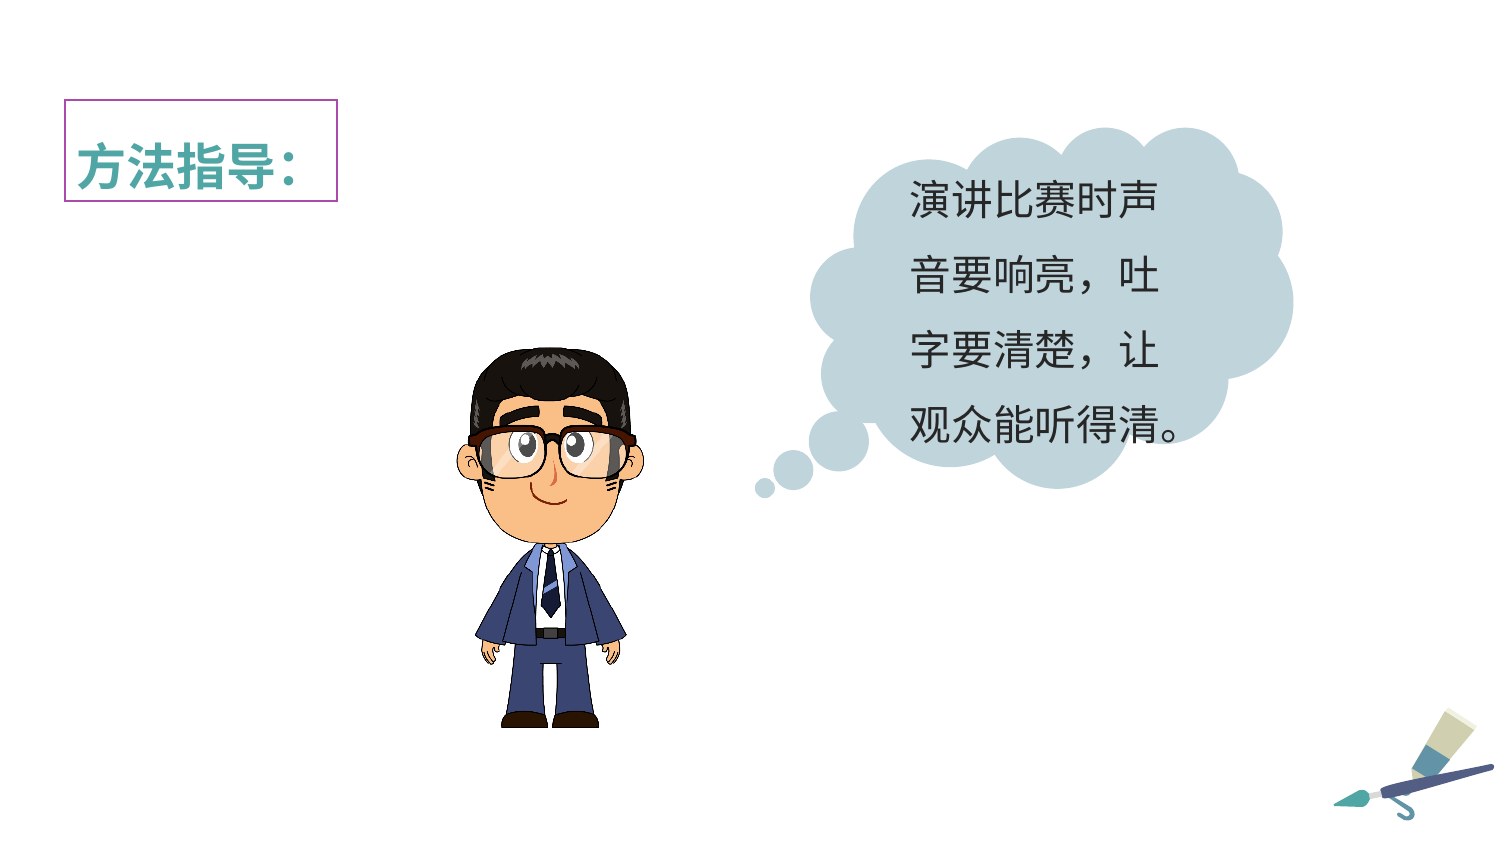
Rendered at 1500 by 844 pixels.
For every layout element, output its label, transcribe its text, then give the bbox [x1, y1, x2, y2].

picture [431, 315, 672, 741]
text_box 演讲比赛时声音要响亮，吐字要清楚，让观众能听得清。 [753, 126, 1295, 500]
text_box 方法指导： [64, 99, 338, 202]
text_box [1358, 708, 1481, 844]
